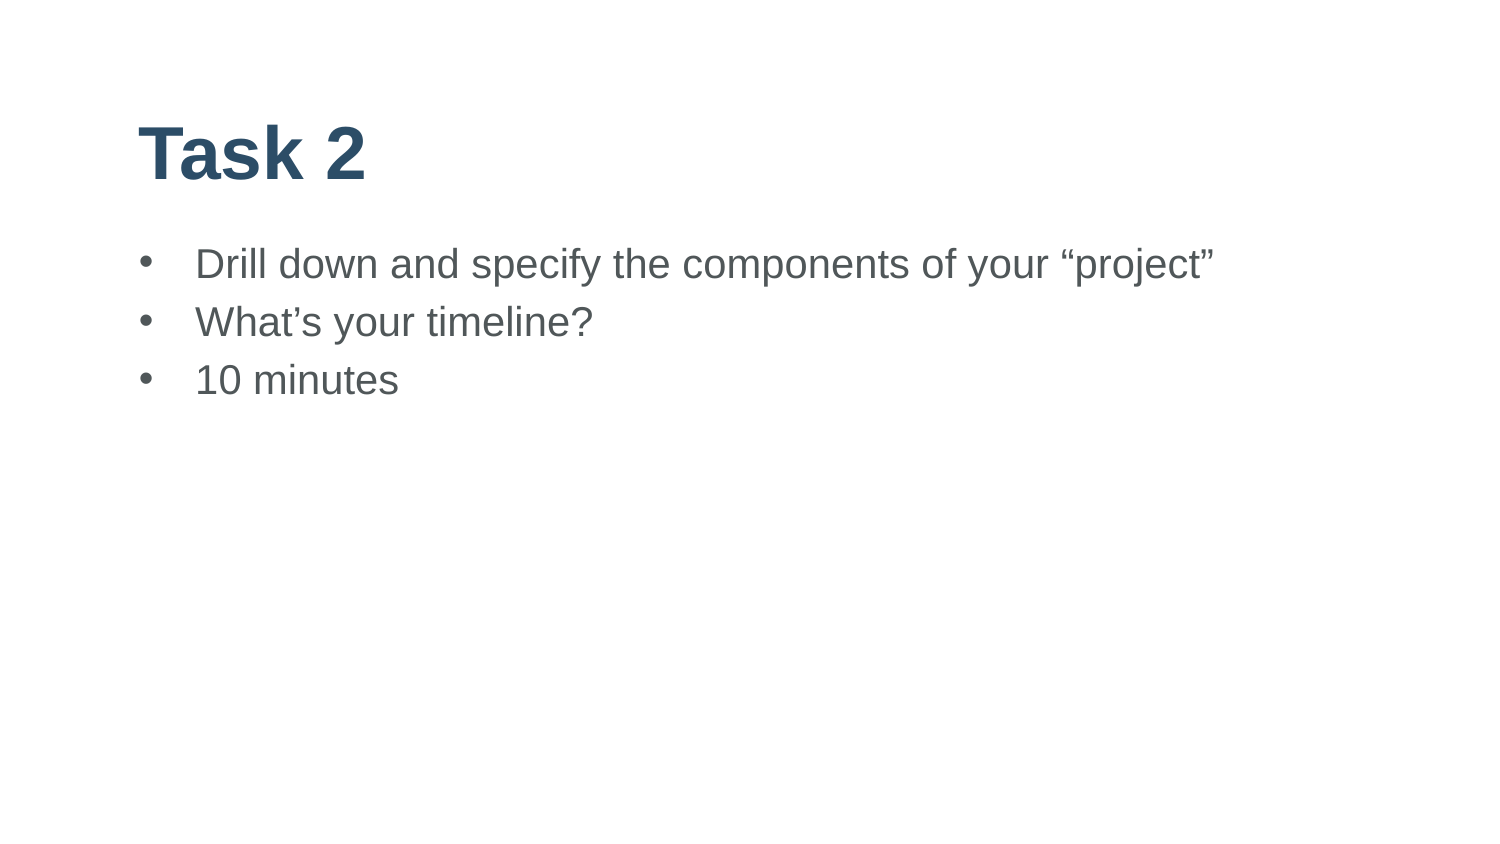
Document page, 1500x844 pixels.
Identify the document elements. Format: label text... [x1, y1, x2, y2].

title Task 2 [123, 79, 1412, 220]
list Drill down and specify the components of your “project” What’s your timeline? 10 minutes [123, 228, 1412, 678]
